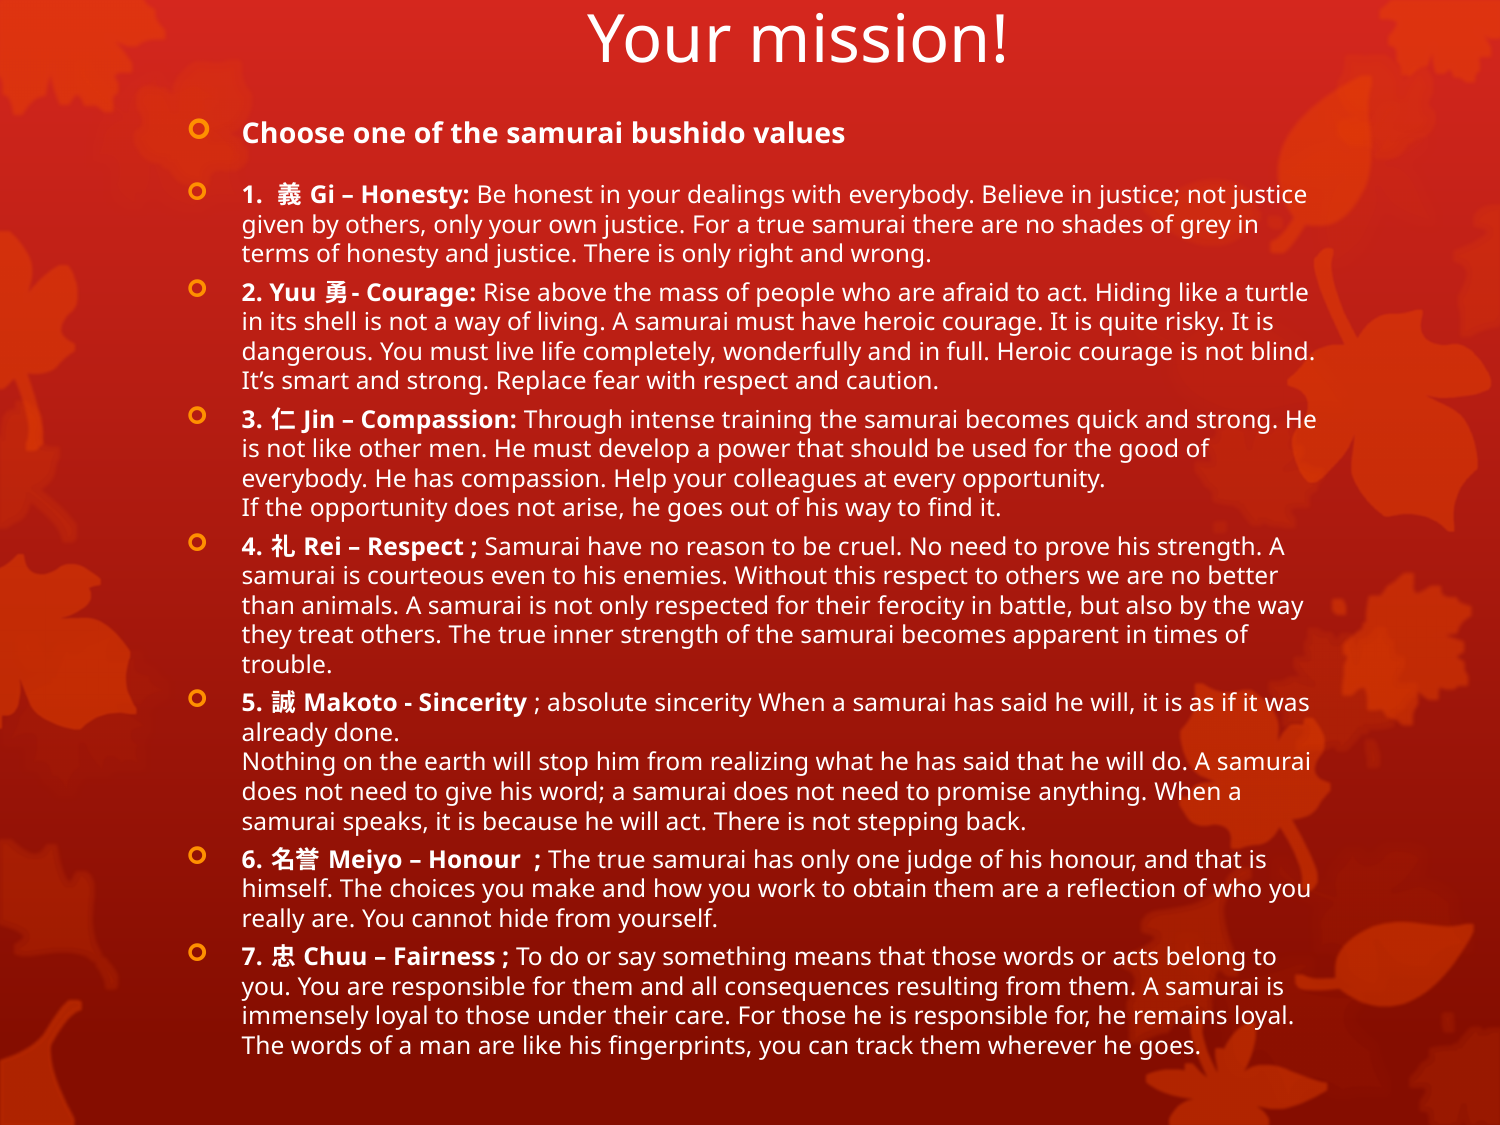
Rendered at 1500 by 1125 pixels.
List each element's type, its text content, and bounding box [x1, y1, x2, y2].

list Choose one of the samurai bushido values 1. 義 Gi – Honesty: Be honest in your dealings with everybody. Believe in justice; not justice given by others, only your own justice. For a true samurai there are no shades of grey in terms of honesty and justice. There is only right and wrong. 2. Yuu 勇- Courage: Rise above the mass of people who are afraid to act. Hiding like a turtle in its shell is not a way of living. A samurai must have heroic courage. It is quite risky. It is dangerous. You must live life completely, wonderfully and in full. Heroic courage is not blind. It’s smart and strong. Replace fear with respect and caution. 3. 仁 Jin – Compassion: Through intense training the samurai becomes quick and strong. He is not like other men. He must develop a power that should be used for the good of everybody. He has compassion. Help your colleagues at every opportunity. If the opportunity does not arise, he goes out of his way to find it. 4. 礼 Rei – Respect ; Samurai have no reason to be cruel. No need to prove his strength. A samurai is courteous even to his enemies. Without this respect to others we are no better than animals. A samurai is not only respected for their ferocity in battle, but also by the way they treat others. The true inner strength of the samurai becomes apparent in times of trouble. 5. 誠 Makoto - Sincerity ; absolute sincerity When a samurai has said he will, it is as if it was already done. Nothing on the earth will stop him from realizing what he has said that he will do. A samurai does not need to give his word; a samurai does not need to promise anything. When a samurai speaks, it is because he will act. There is not stepping back. 6. 名誉 Meiyo – Honour ; The true samurai has only one judge of his honour, and that is himself. The choices you make and how you work to obtain them are a reflection of who you really are. You cannot hide from yourself. 7. 忠 Chuu – Fairness ; To do or say something means that those words or acts belong to you. You are responsible for them and all consequences resulting from them. A samurai is immensely loyal to those under their care. For those he is responsible for, he remains loyal. The words of a man are like his fingerprints, you can track them wherever he goes. [171, 103, 1340, 1120]
title Your mission! [572, 0, 1500, 112]
